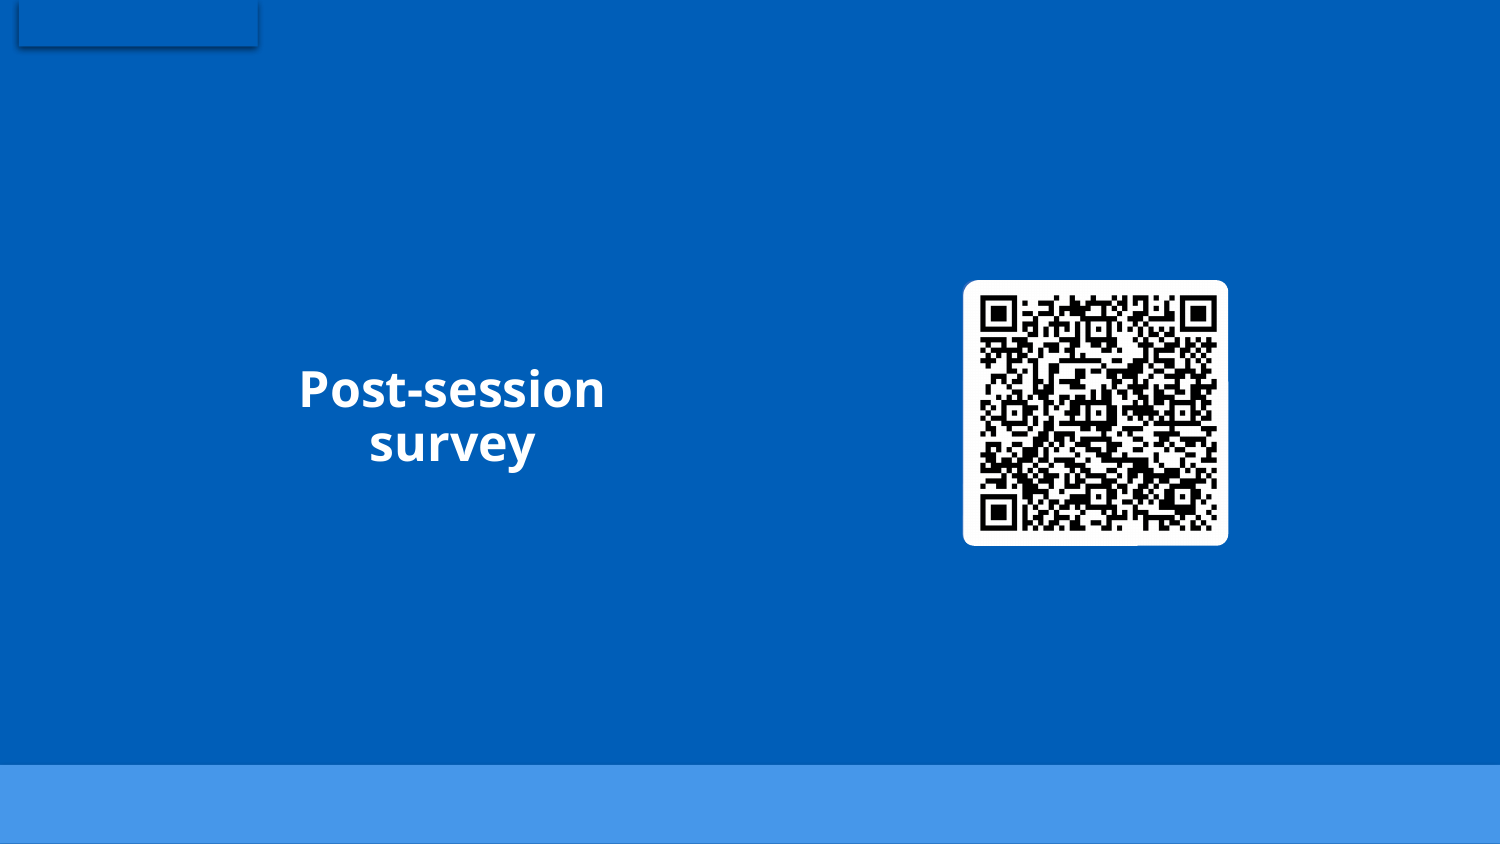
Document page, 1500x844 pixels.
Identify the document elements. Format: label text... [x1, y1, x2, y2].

title Post-session survey [236, 357, 670, 427]
picture [962, 279, 1229, 546]
